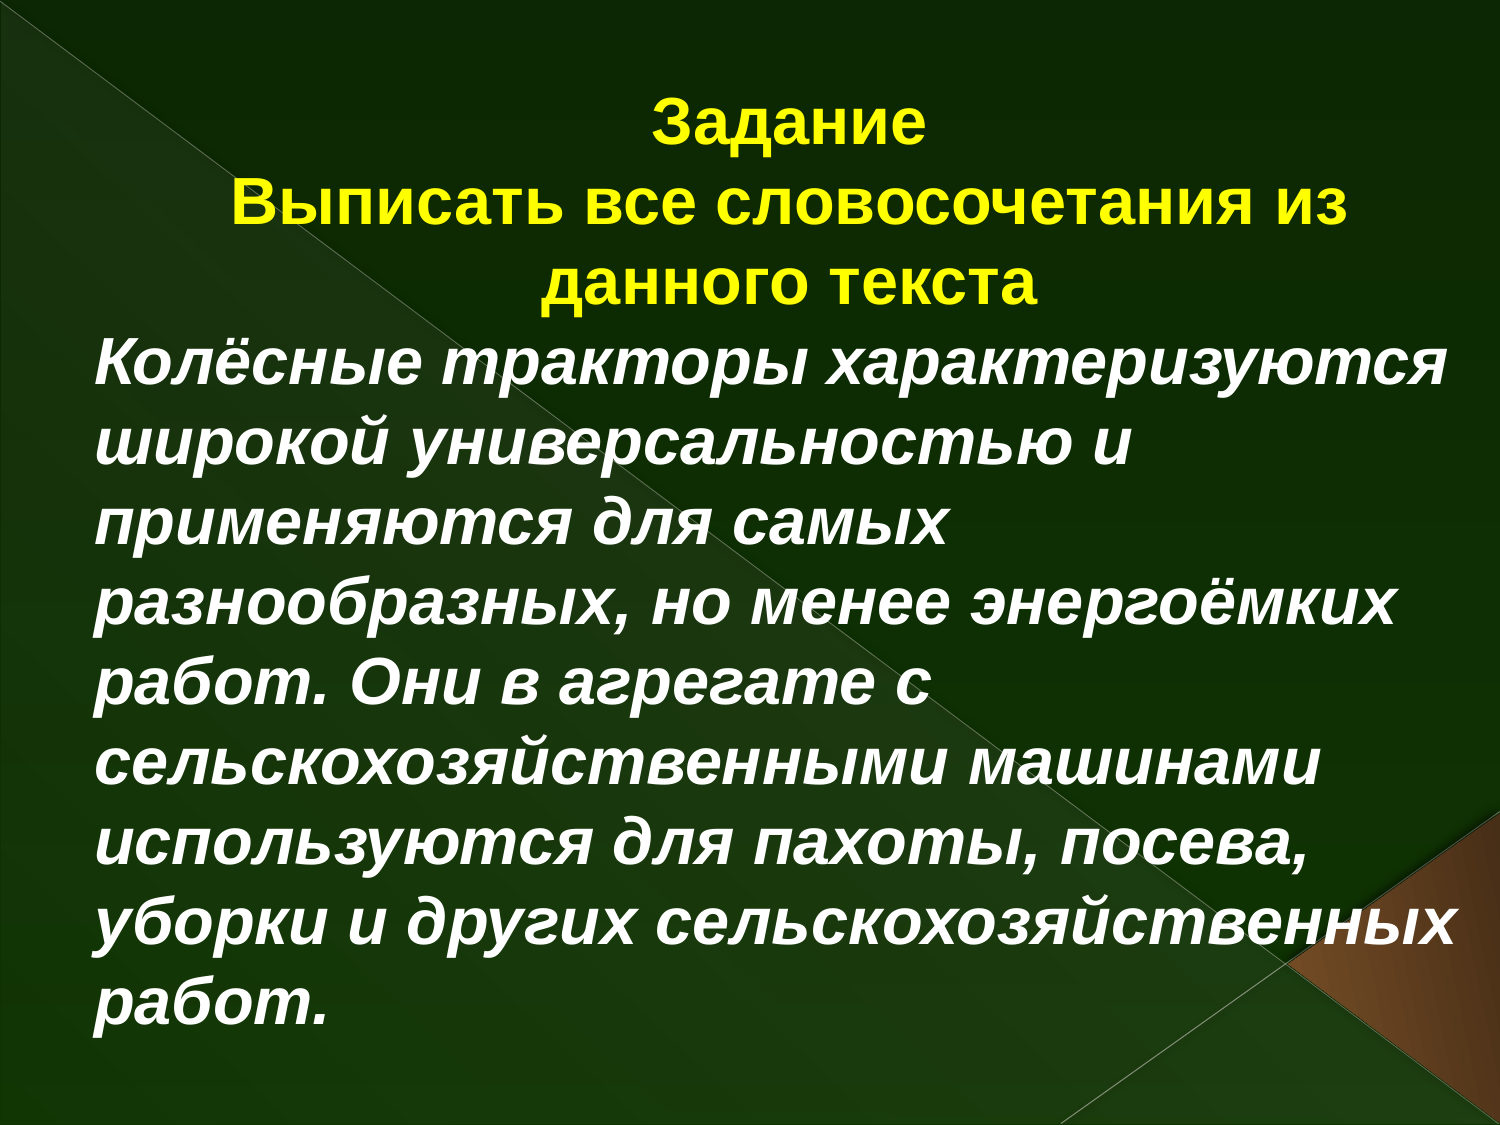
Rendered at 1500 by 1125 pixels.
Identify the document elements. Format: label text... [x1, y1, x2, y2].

text_box Задание Выписать все словосочетания из данного текста Колёсные тракторы характеризуются широкой универсальностью и применяются для самых разнообразных, но менее энергоёмких работ. Они в агрегате с сельскохозяйственными машинами используются для пахоты, посева, уборки и других сельскохозяйственных работ. [0, 0, 1500, 1125]
